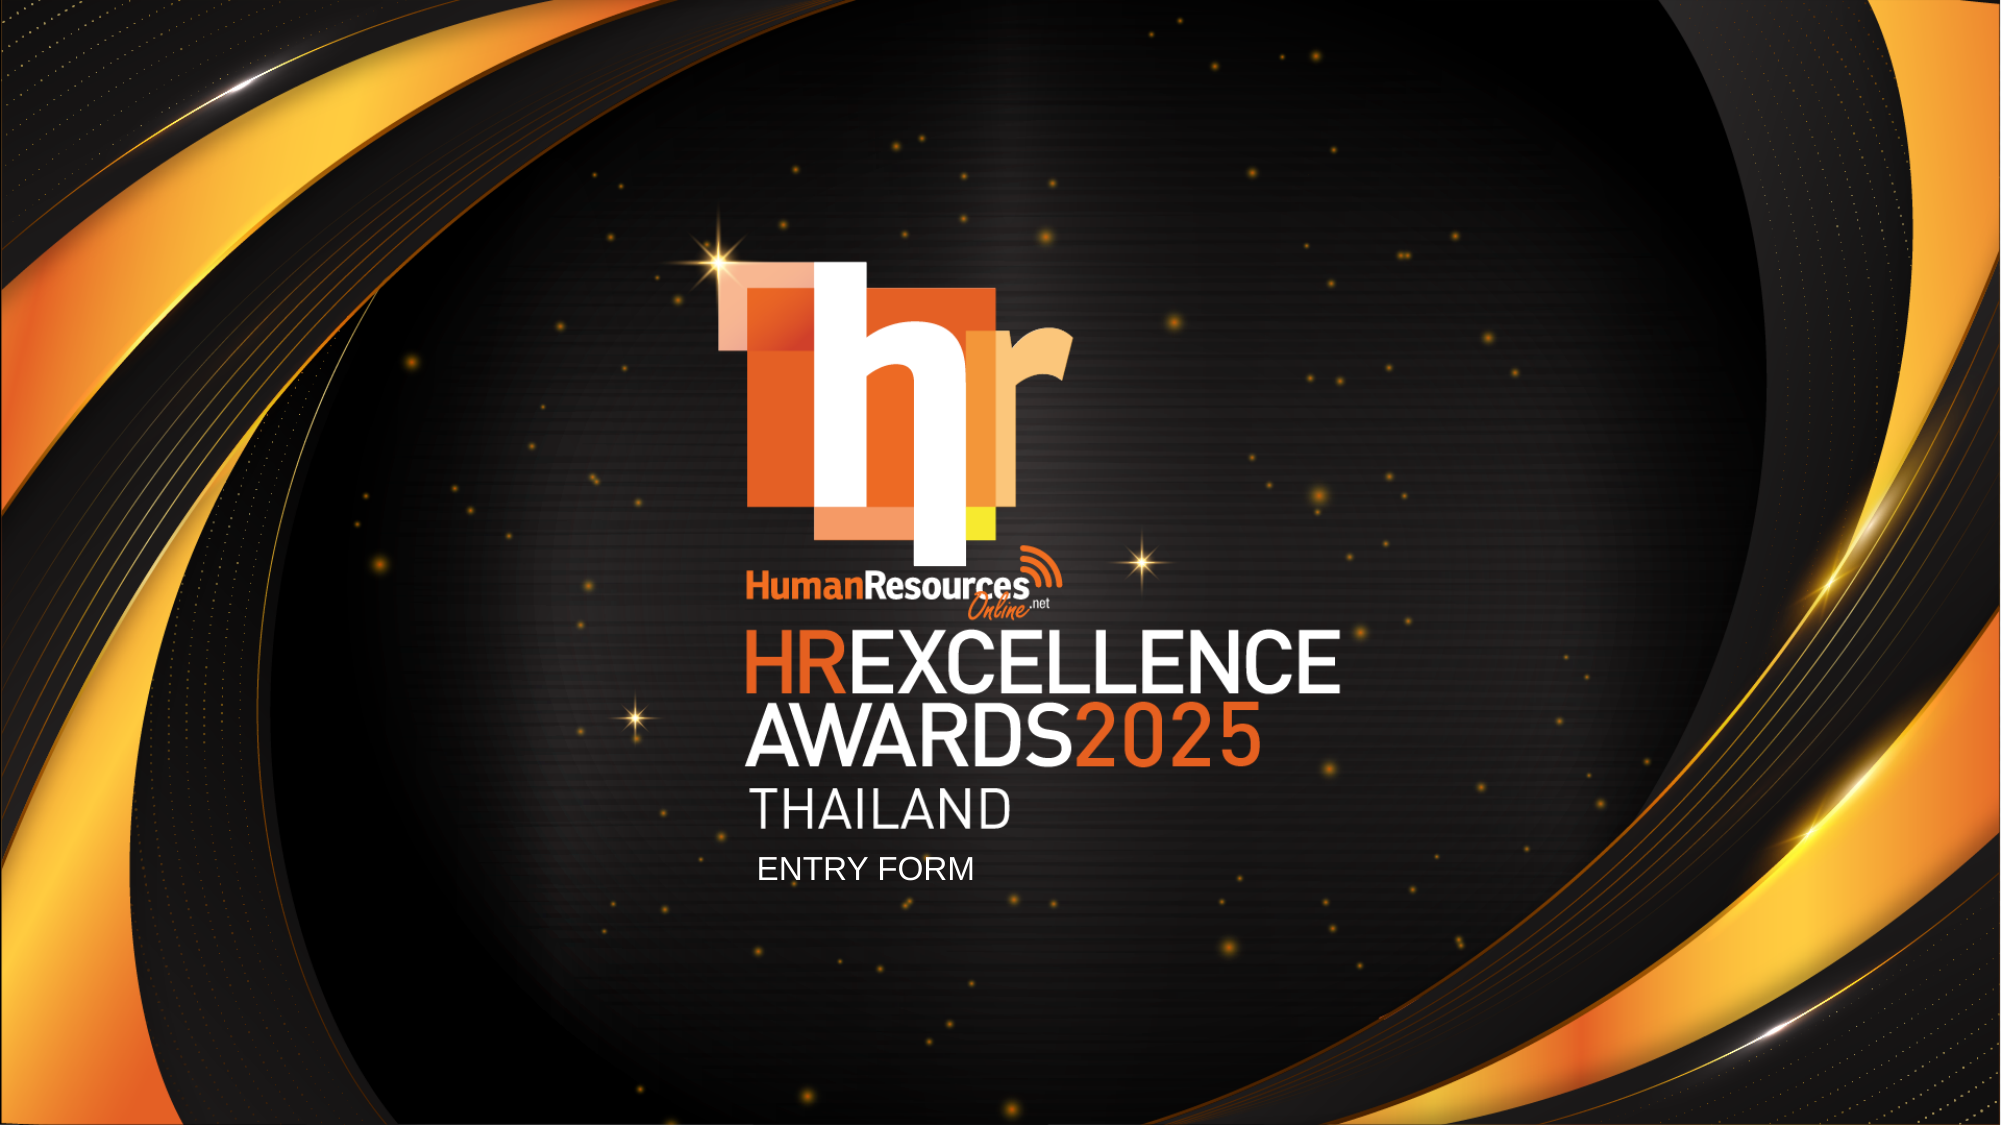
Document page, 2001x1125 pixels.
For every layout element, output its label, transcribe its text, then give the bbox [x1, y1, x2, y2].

picture [0, 0, 2001, 1125]
text_box ENTRY FORM [372, 839, 1359, 895]
